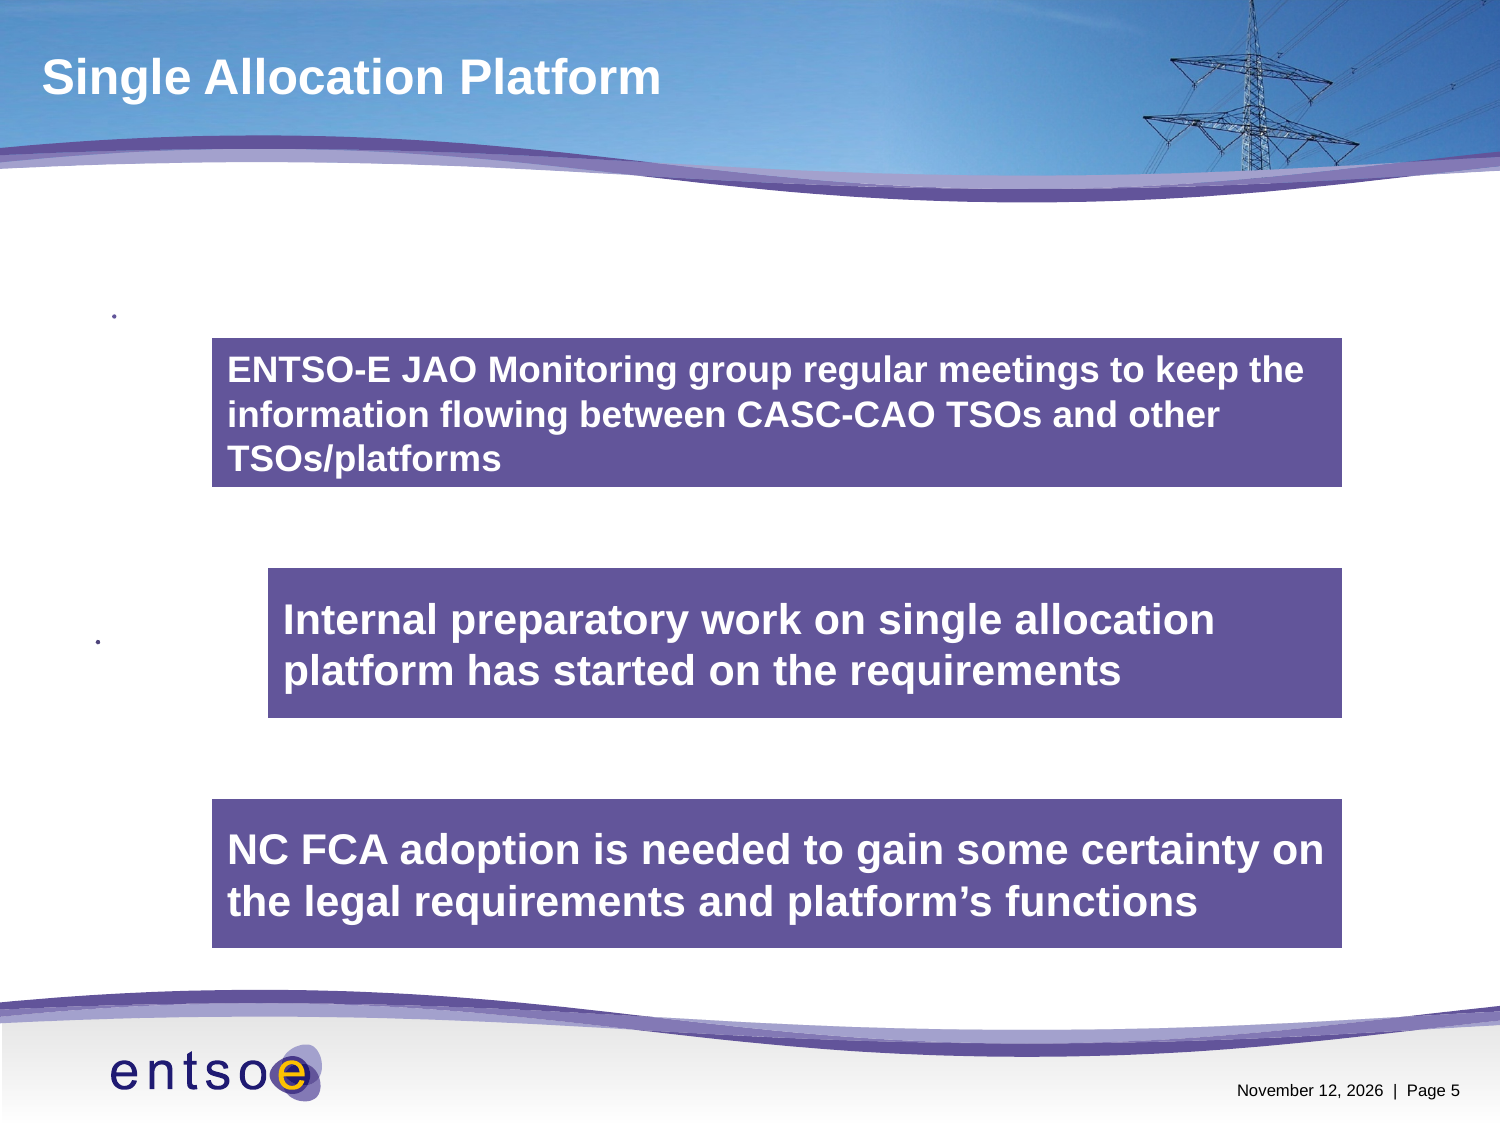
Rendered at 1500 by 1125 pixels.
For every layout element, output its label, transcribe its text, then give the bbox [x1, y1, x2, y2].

picture [0, 0, 1500, 175]
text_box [92, 191, 1345, 960]
title Single Allocation Platform [41, 44, 1461, 104]
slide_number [455, 1079, 1461, 1105]
